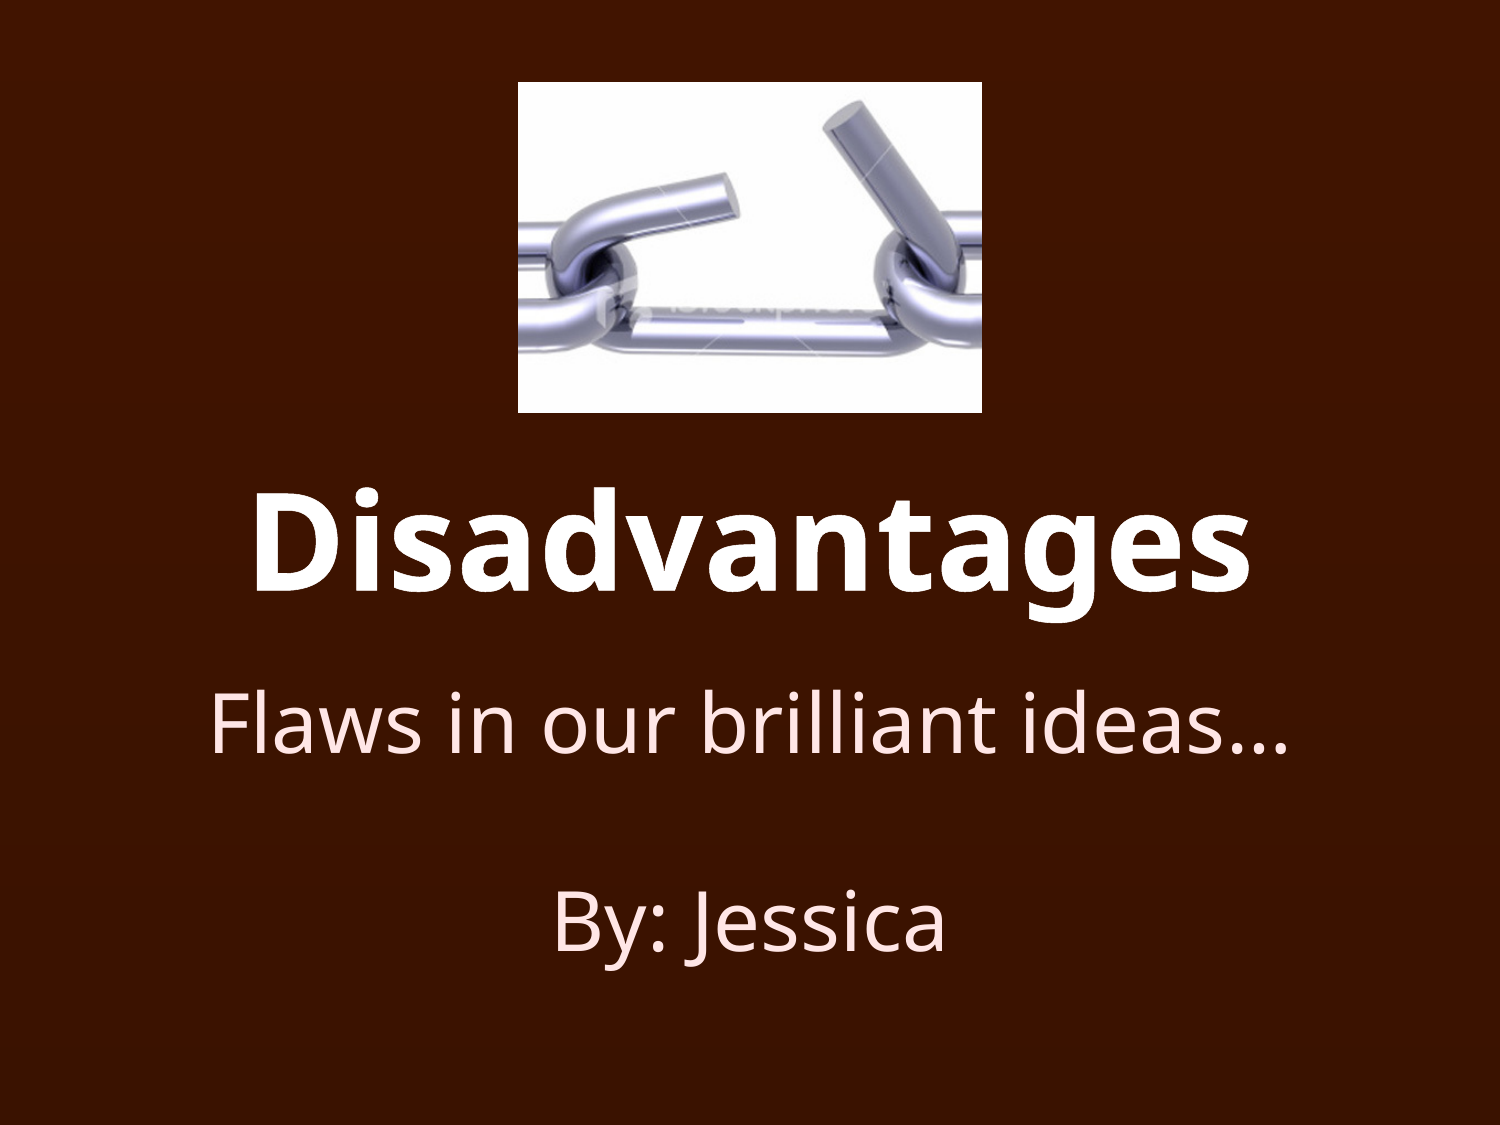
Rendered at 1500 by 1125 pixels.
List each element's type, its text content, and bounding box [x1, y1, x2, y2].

subtitle Flaws in our brilliant ideas… By: Jessica [168, 662, 1332, 1038]
picture [518, 81, 982, 413]
title Disadvantages [168, 324, 1332, 625]
